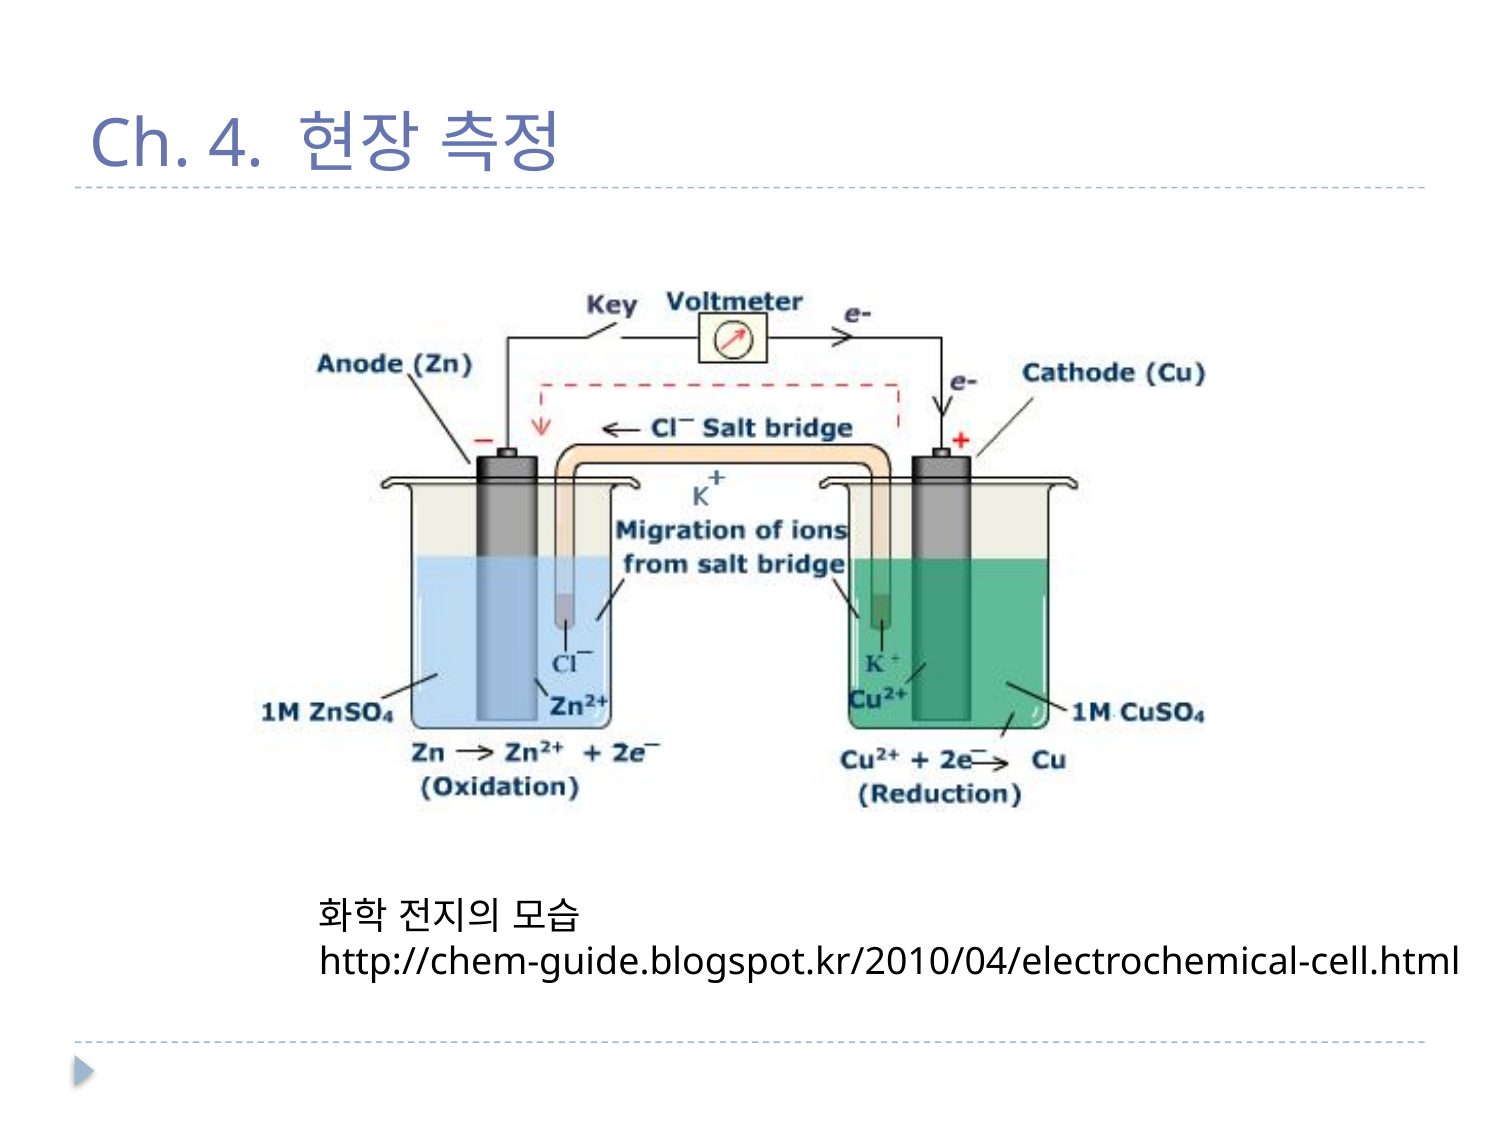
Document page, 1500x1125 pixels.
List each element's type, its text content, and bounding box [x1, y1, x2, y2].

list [253, 290, 1209, 813]
title Ch. 4. 현장 측정 [75, 24, 1425, 188]
text_box 화학 전지의 모습 http://chem-guide.blogspot.kr/2010/04/electrochemical-cell.html [303, 884, 1477, 990]
